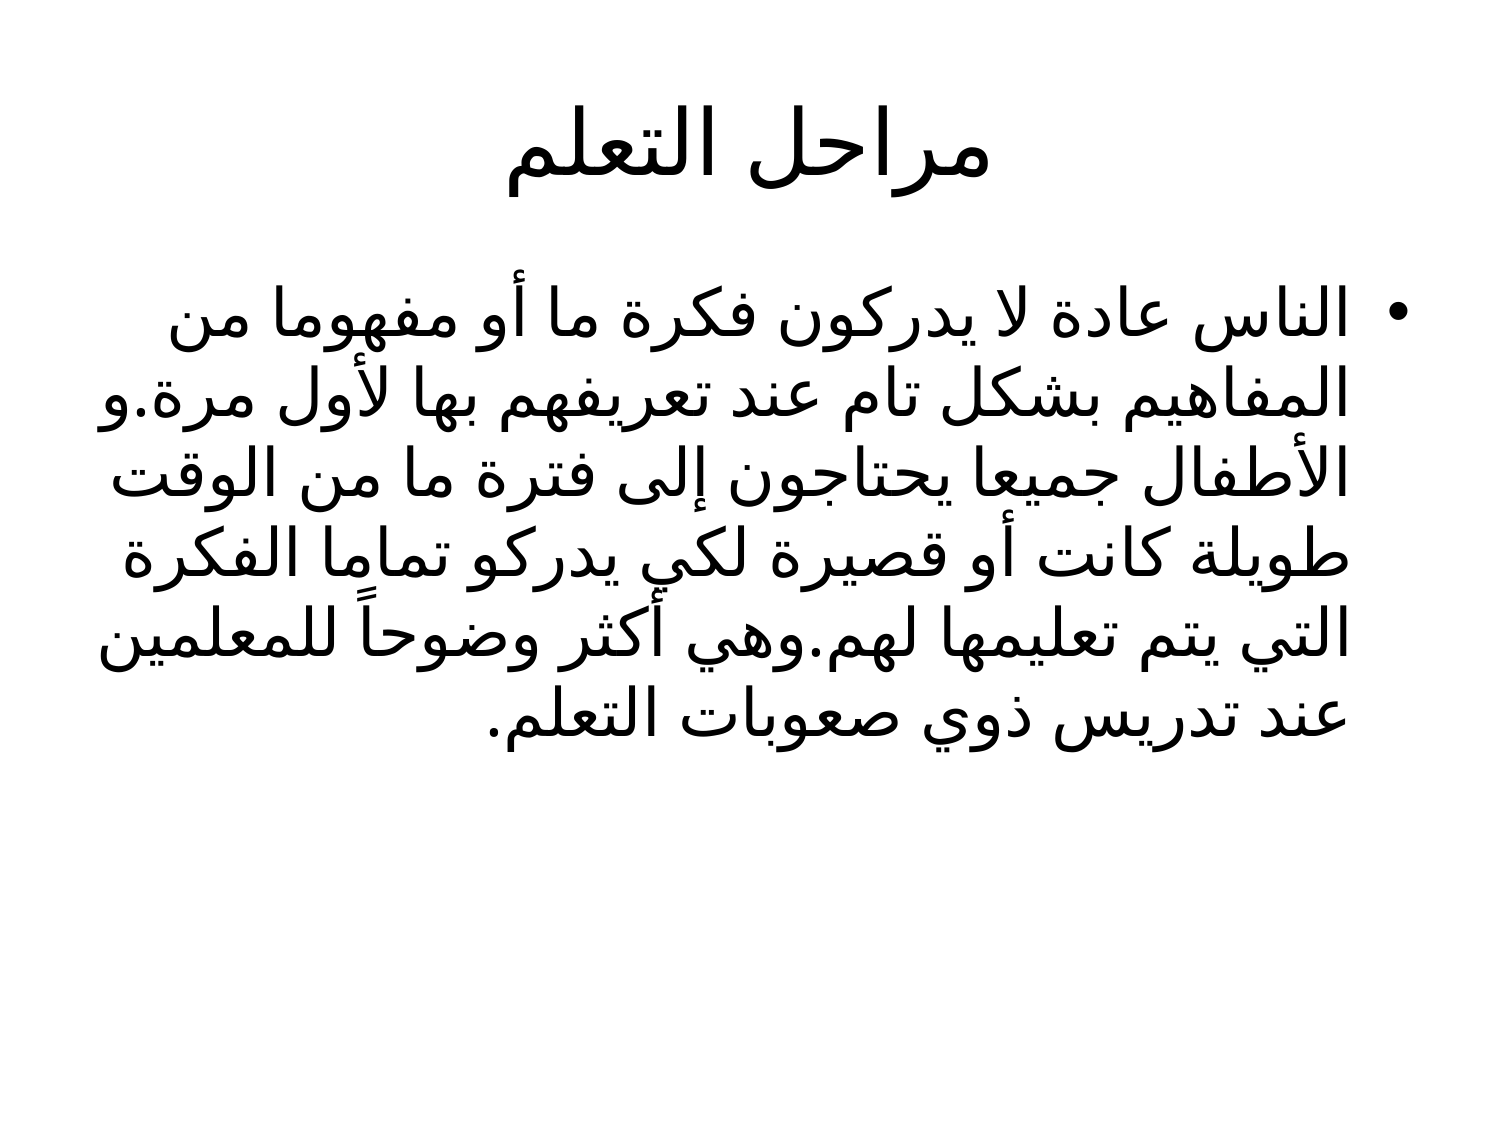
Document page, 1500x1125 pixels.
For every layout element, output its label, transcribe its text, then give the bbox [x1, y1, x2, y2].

list الناس عادة لا يدركون فكرة ما أو مفهوما من المفاهيم بشكل تام عند تعريفهم بها لأول مرة.و الأطفال جميعا يحتاجون إلى فترة ما من الوقت طويلة كانت أو قصيرة لكي يدركو تماما الفكرة التي يتم تعليمها لهم.وهي أكثر وضوحاً للمعلمين عند تدريس ذوي صعوبات التعلم. [75, 262, 1425, 1005]
title مراحل التعلم [75, 45, 1425, 233]
